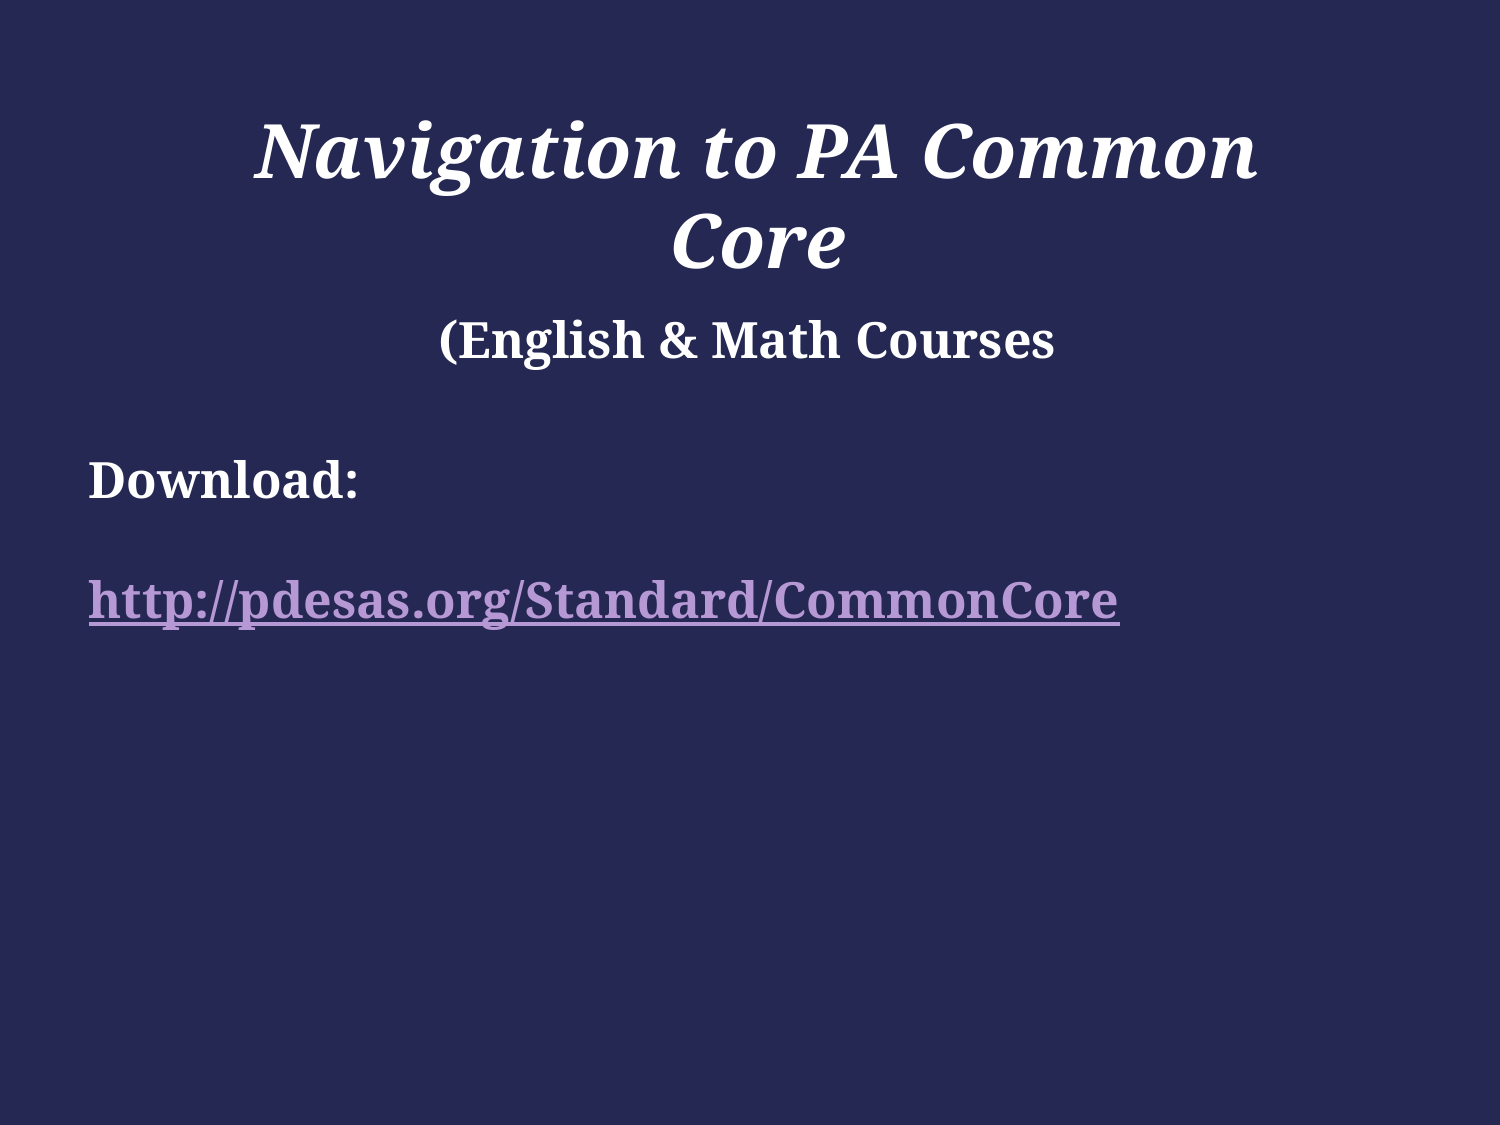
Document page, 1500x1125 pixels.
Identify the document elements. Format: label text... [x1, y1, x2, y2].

text_box Download: http://pdesas.org/Standard/CommonCore [73, 441, 1431, 705]
text_box Navigation to PA Common Core (English & Math Courses [174, 95, 1341, 381]
